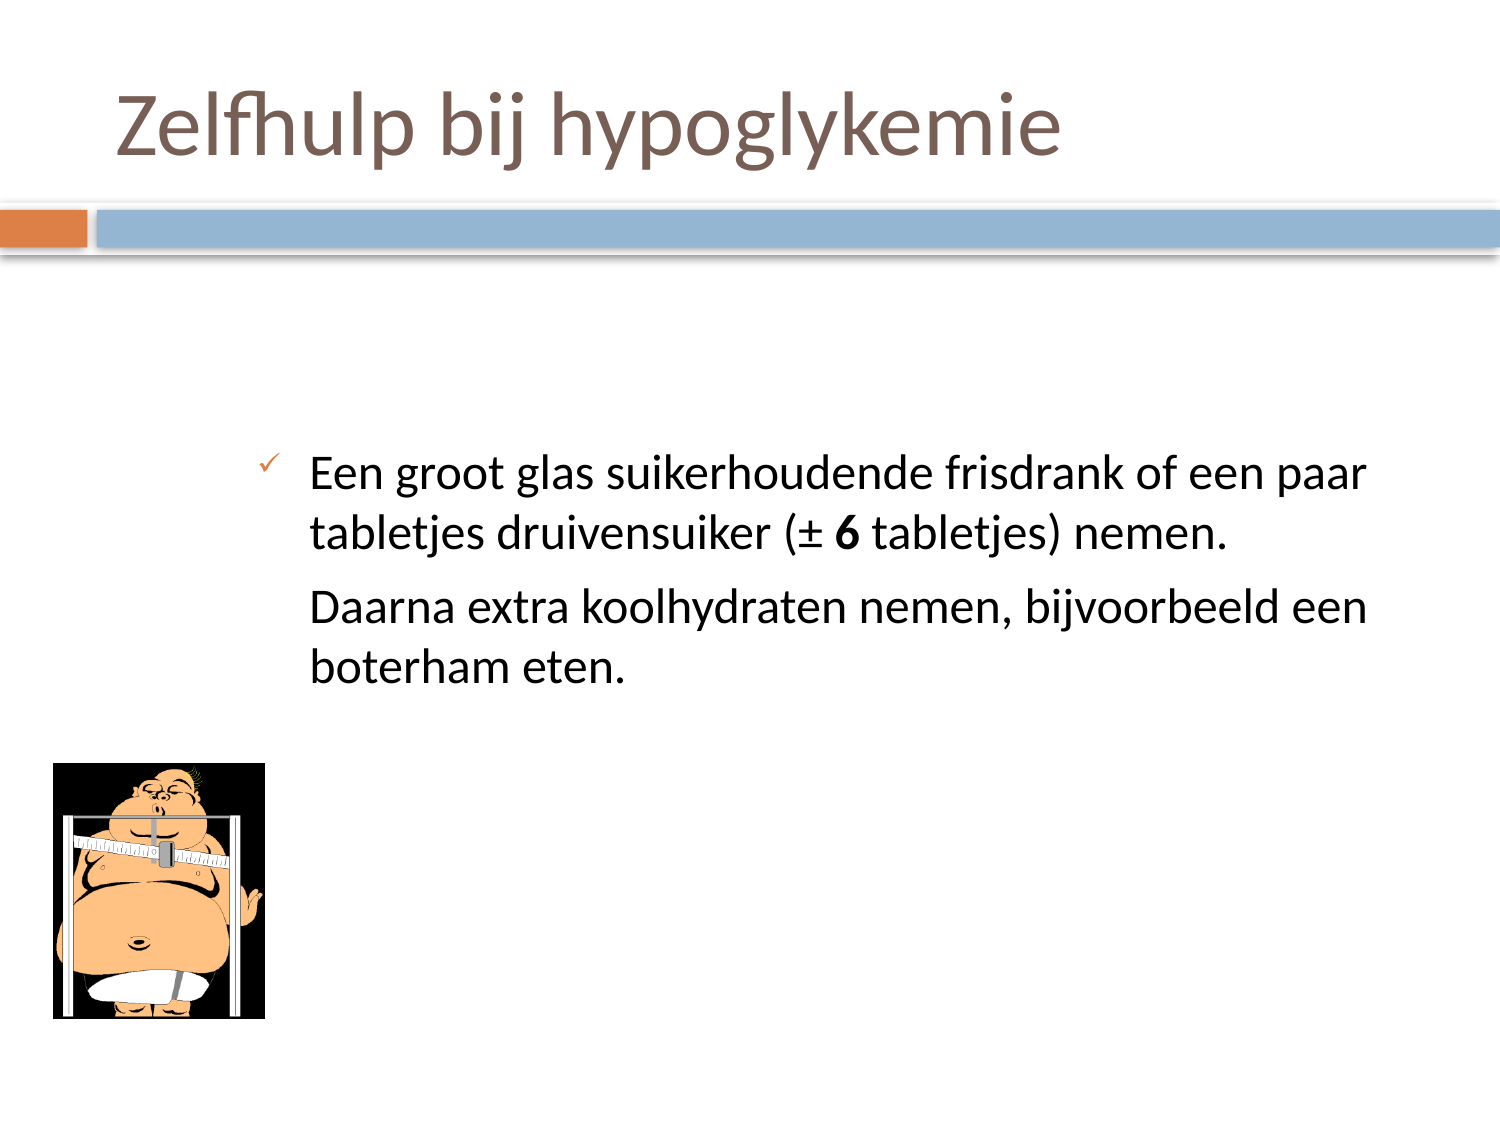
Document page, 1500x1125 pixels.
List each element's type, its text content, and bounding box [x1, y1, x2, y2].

title Zelfhulp bij hypoglykemie [100, 37, 1500, 201]
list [52, 763, 265, 1019]
list Een groot glas suikerhoudende frisdrank of een paar tabletjes druivensuiker (± 6 tabletjes) nemen. Daarna extra koolhydraten nemen, bijvoorbeeld een boterham eten. [241, 257, 1483, 1009]
